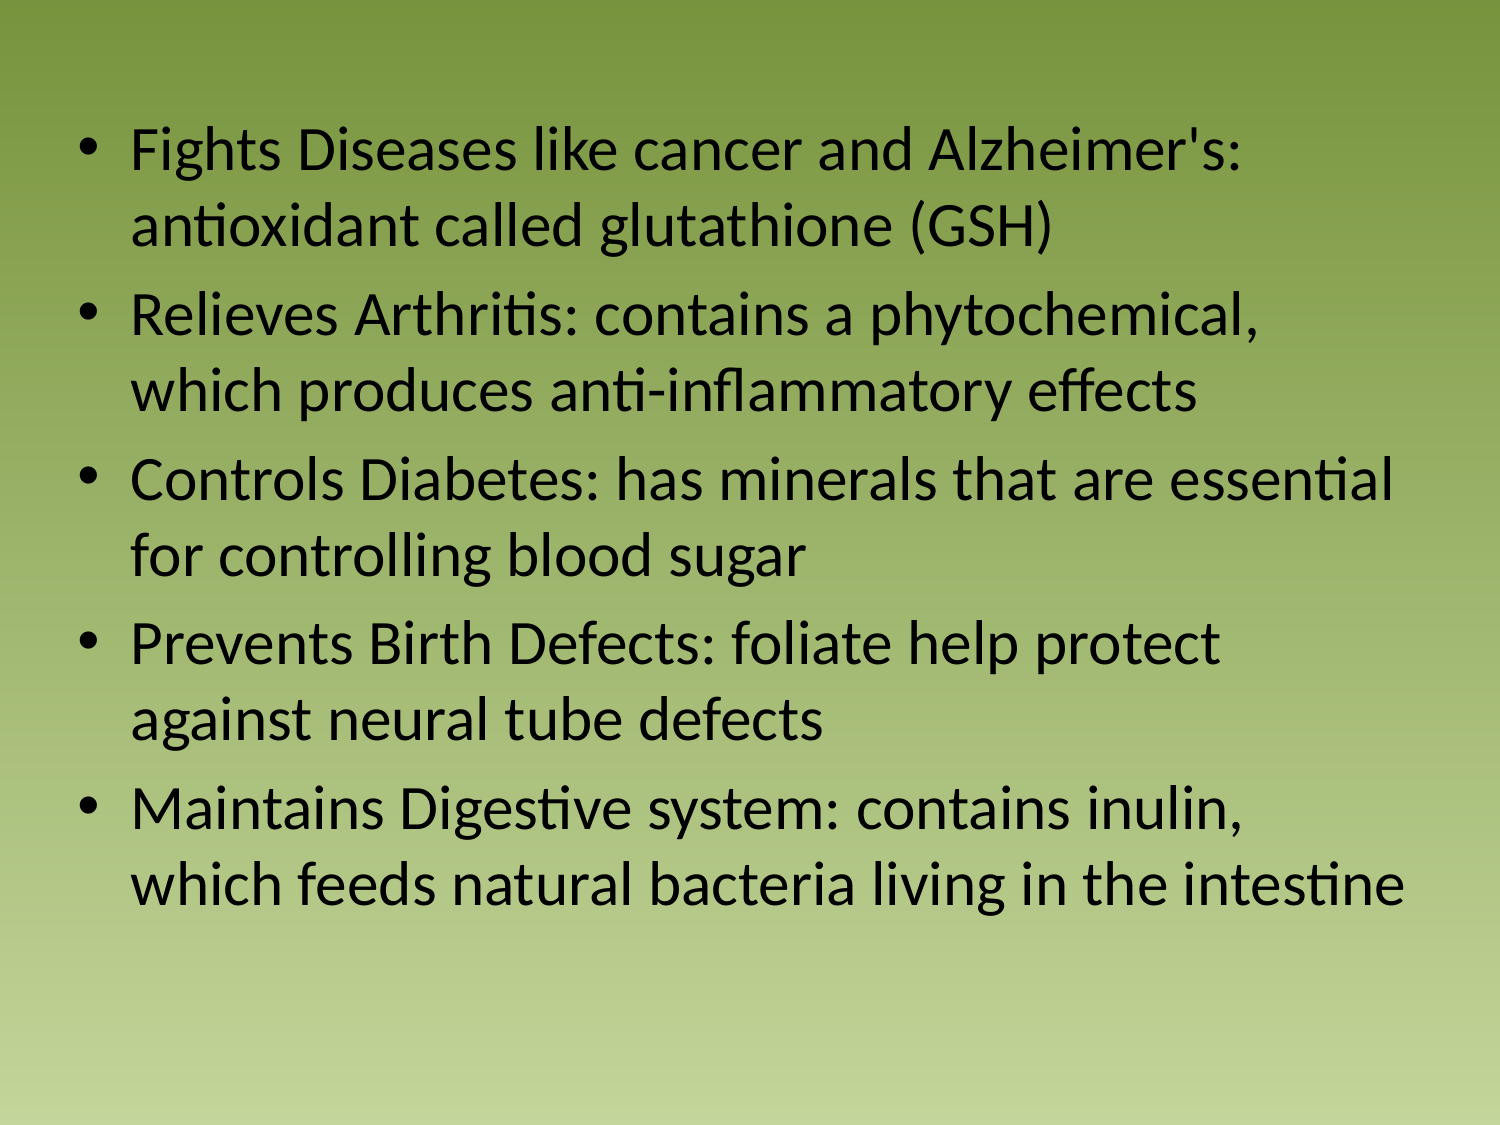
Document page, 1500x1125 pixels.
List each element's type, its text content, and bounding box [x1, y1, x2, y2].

list Fights Diseases like cancer and Alzheimer's: antioxidant called glutathione (GSH) Relieves Arthritis: contains a phytochemical, which produces anti-inflammatory effects Controls Diabetes: has minerals that are essential for controlling blood sugar Prevents Birth Defects: foliate help protect against neural tube defects Maintains Digestive system: contains inulin, which feeds natural bacteria living in the intestine [62, 99, 1425, 1005]
